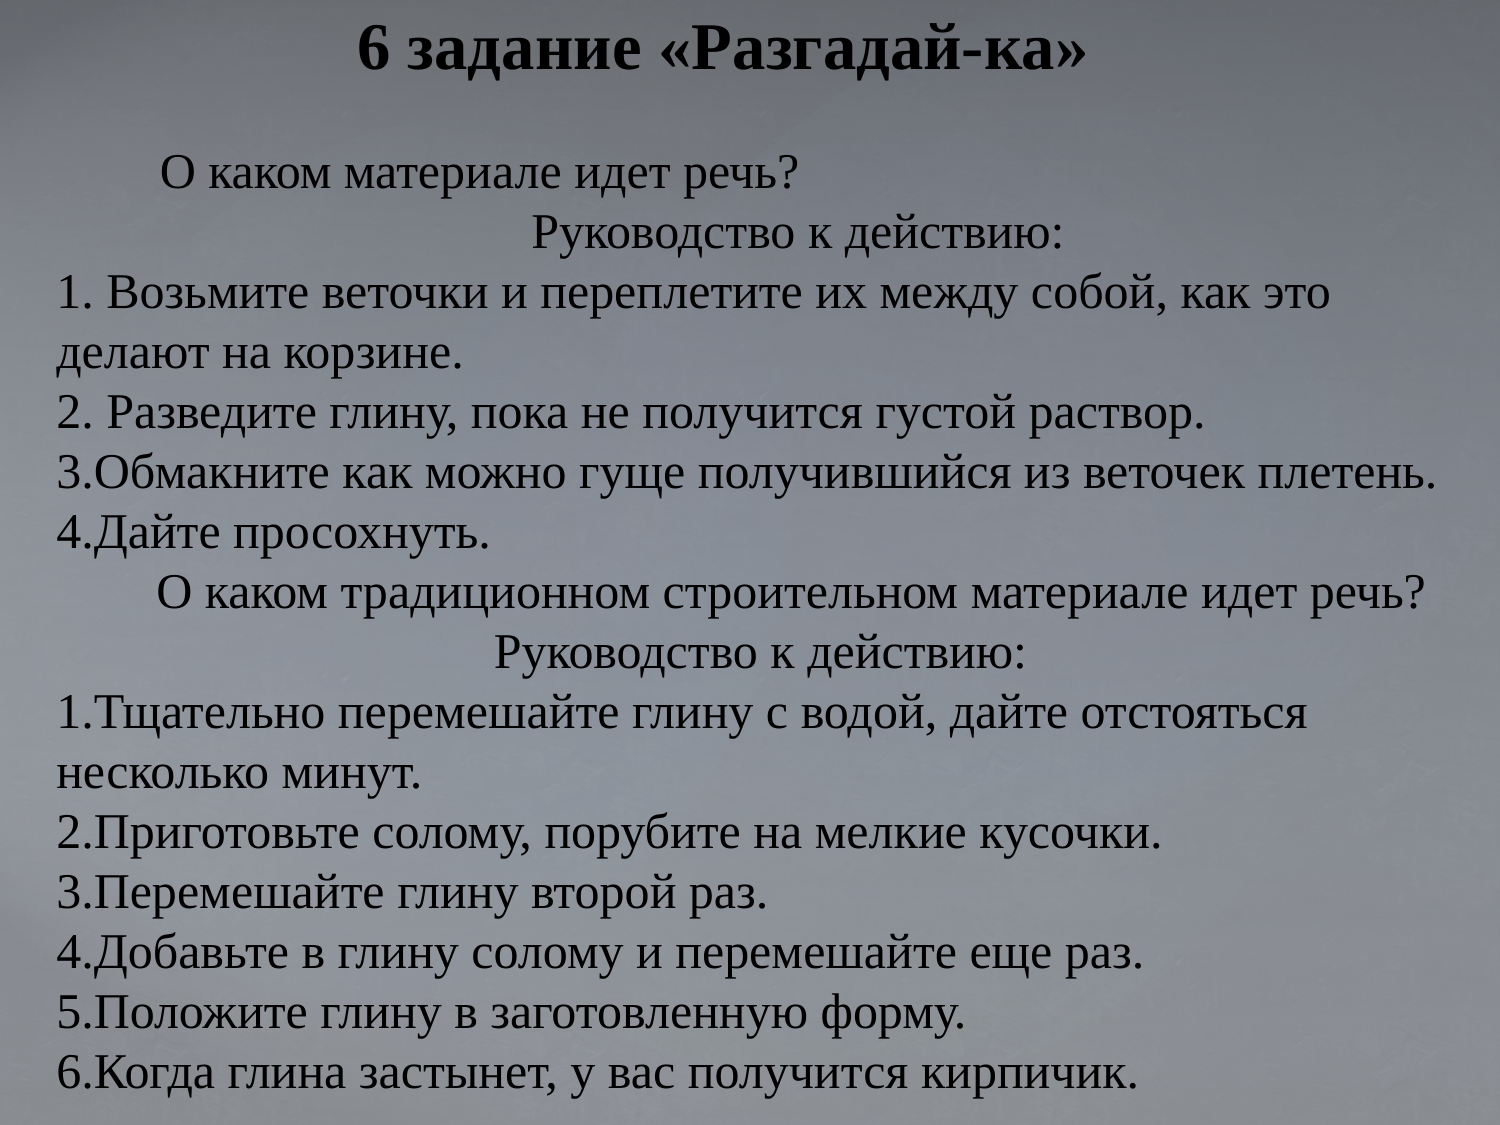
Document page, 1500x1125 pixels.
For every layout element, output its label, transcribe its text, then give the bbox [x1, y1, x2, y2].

title 6 задание «Разгадай-ка» О каком материале идет речь? Руководство к действию: 1. Возьмите веточки и переплетите их между собой, как это делают на корзине. 2. Разведите глину, пока не получится густой раствор. 3.Обмакните как можно гуще получившийся из веточек плетень. 4.Дайте просохнуть. О каком традиционном строительном материале идет речь? Руководство к действию: 1.Тщательно перемешайте глину с водой, дайте отстояться несколько минут. 2.Приготовьте солому, порубите на мелкие кусочки. 3.Перемешайте глину второй раз. 4.Добавьте в глину солому и перемешайте еще раз. 5.Положите глину в заготовленную форму. 6.Когда глина застынет, у вас получится кирпичик. [41, 0, 1459, 1106]
